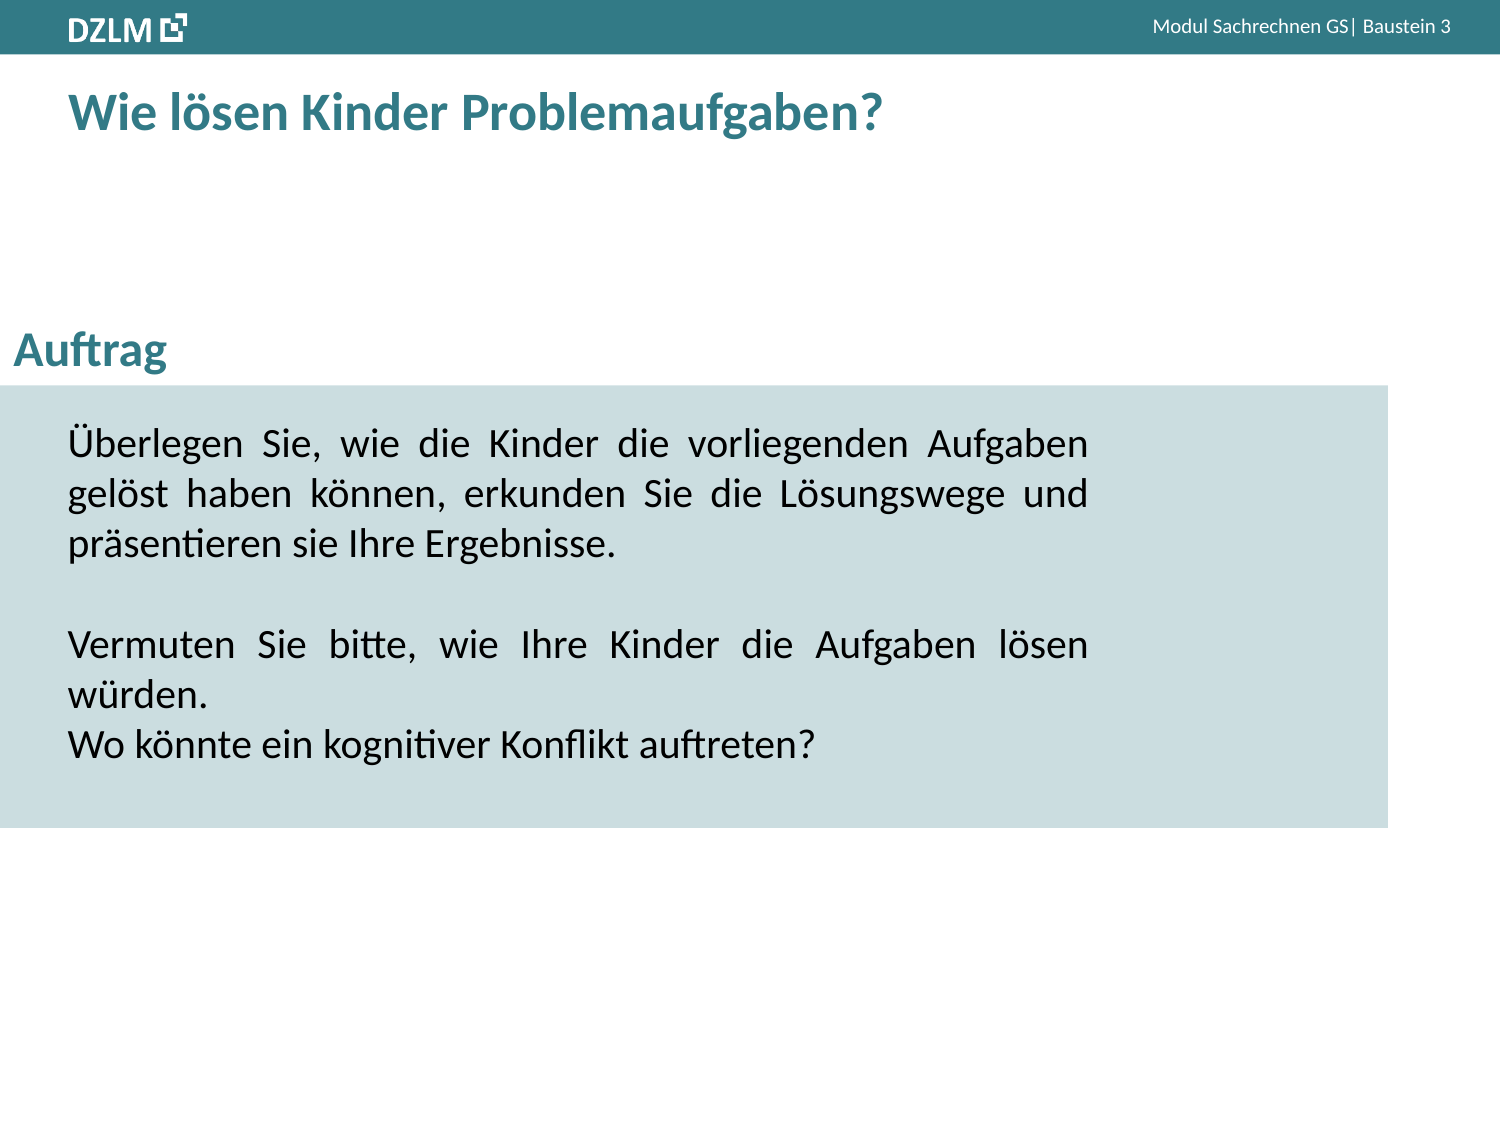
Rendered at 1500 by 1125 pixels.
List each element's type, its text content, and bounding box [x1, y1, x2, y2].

text_box Überlegen Sie, wie die Kinder die vorliegenden Aufgaben gelöst haben können, erkunden Sie die Lösungswege und präsentieren sie Ihre Ergebnisse. Vermuten Sie bitte, wie Ihre Kinder die Aufgaben lösen würden. Wo könnte ein kognitiver Konflikt auftreten? [53, 408, 1105, 824]
text_box [0, 385, 1388, 828]
text_box Auftrag [0, 309, 295, 385]
title Wie lösen Kinder Problemaufgaben? [53, 68, 1500, 149]
